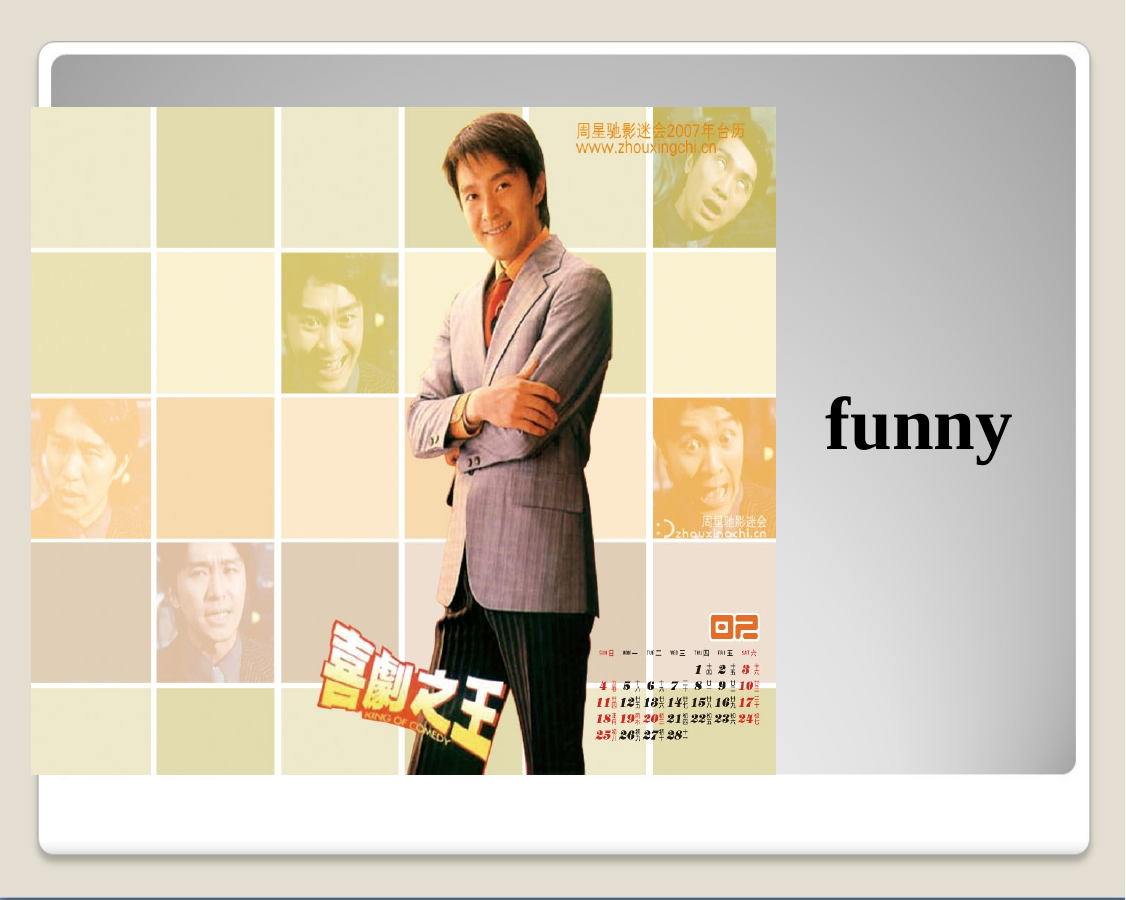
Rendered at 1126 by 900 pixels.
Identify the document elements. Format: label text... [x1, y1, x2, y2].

text_box funny [810, 367, 1095, 472]
picture [0, 0, 1126, 900]
